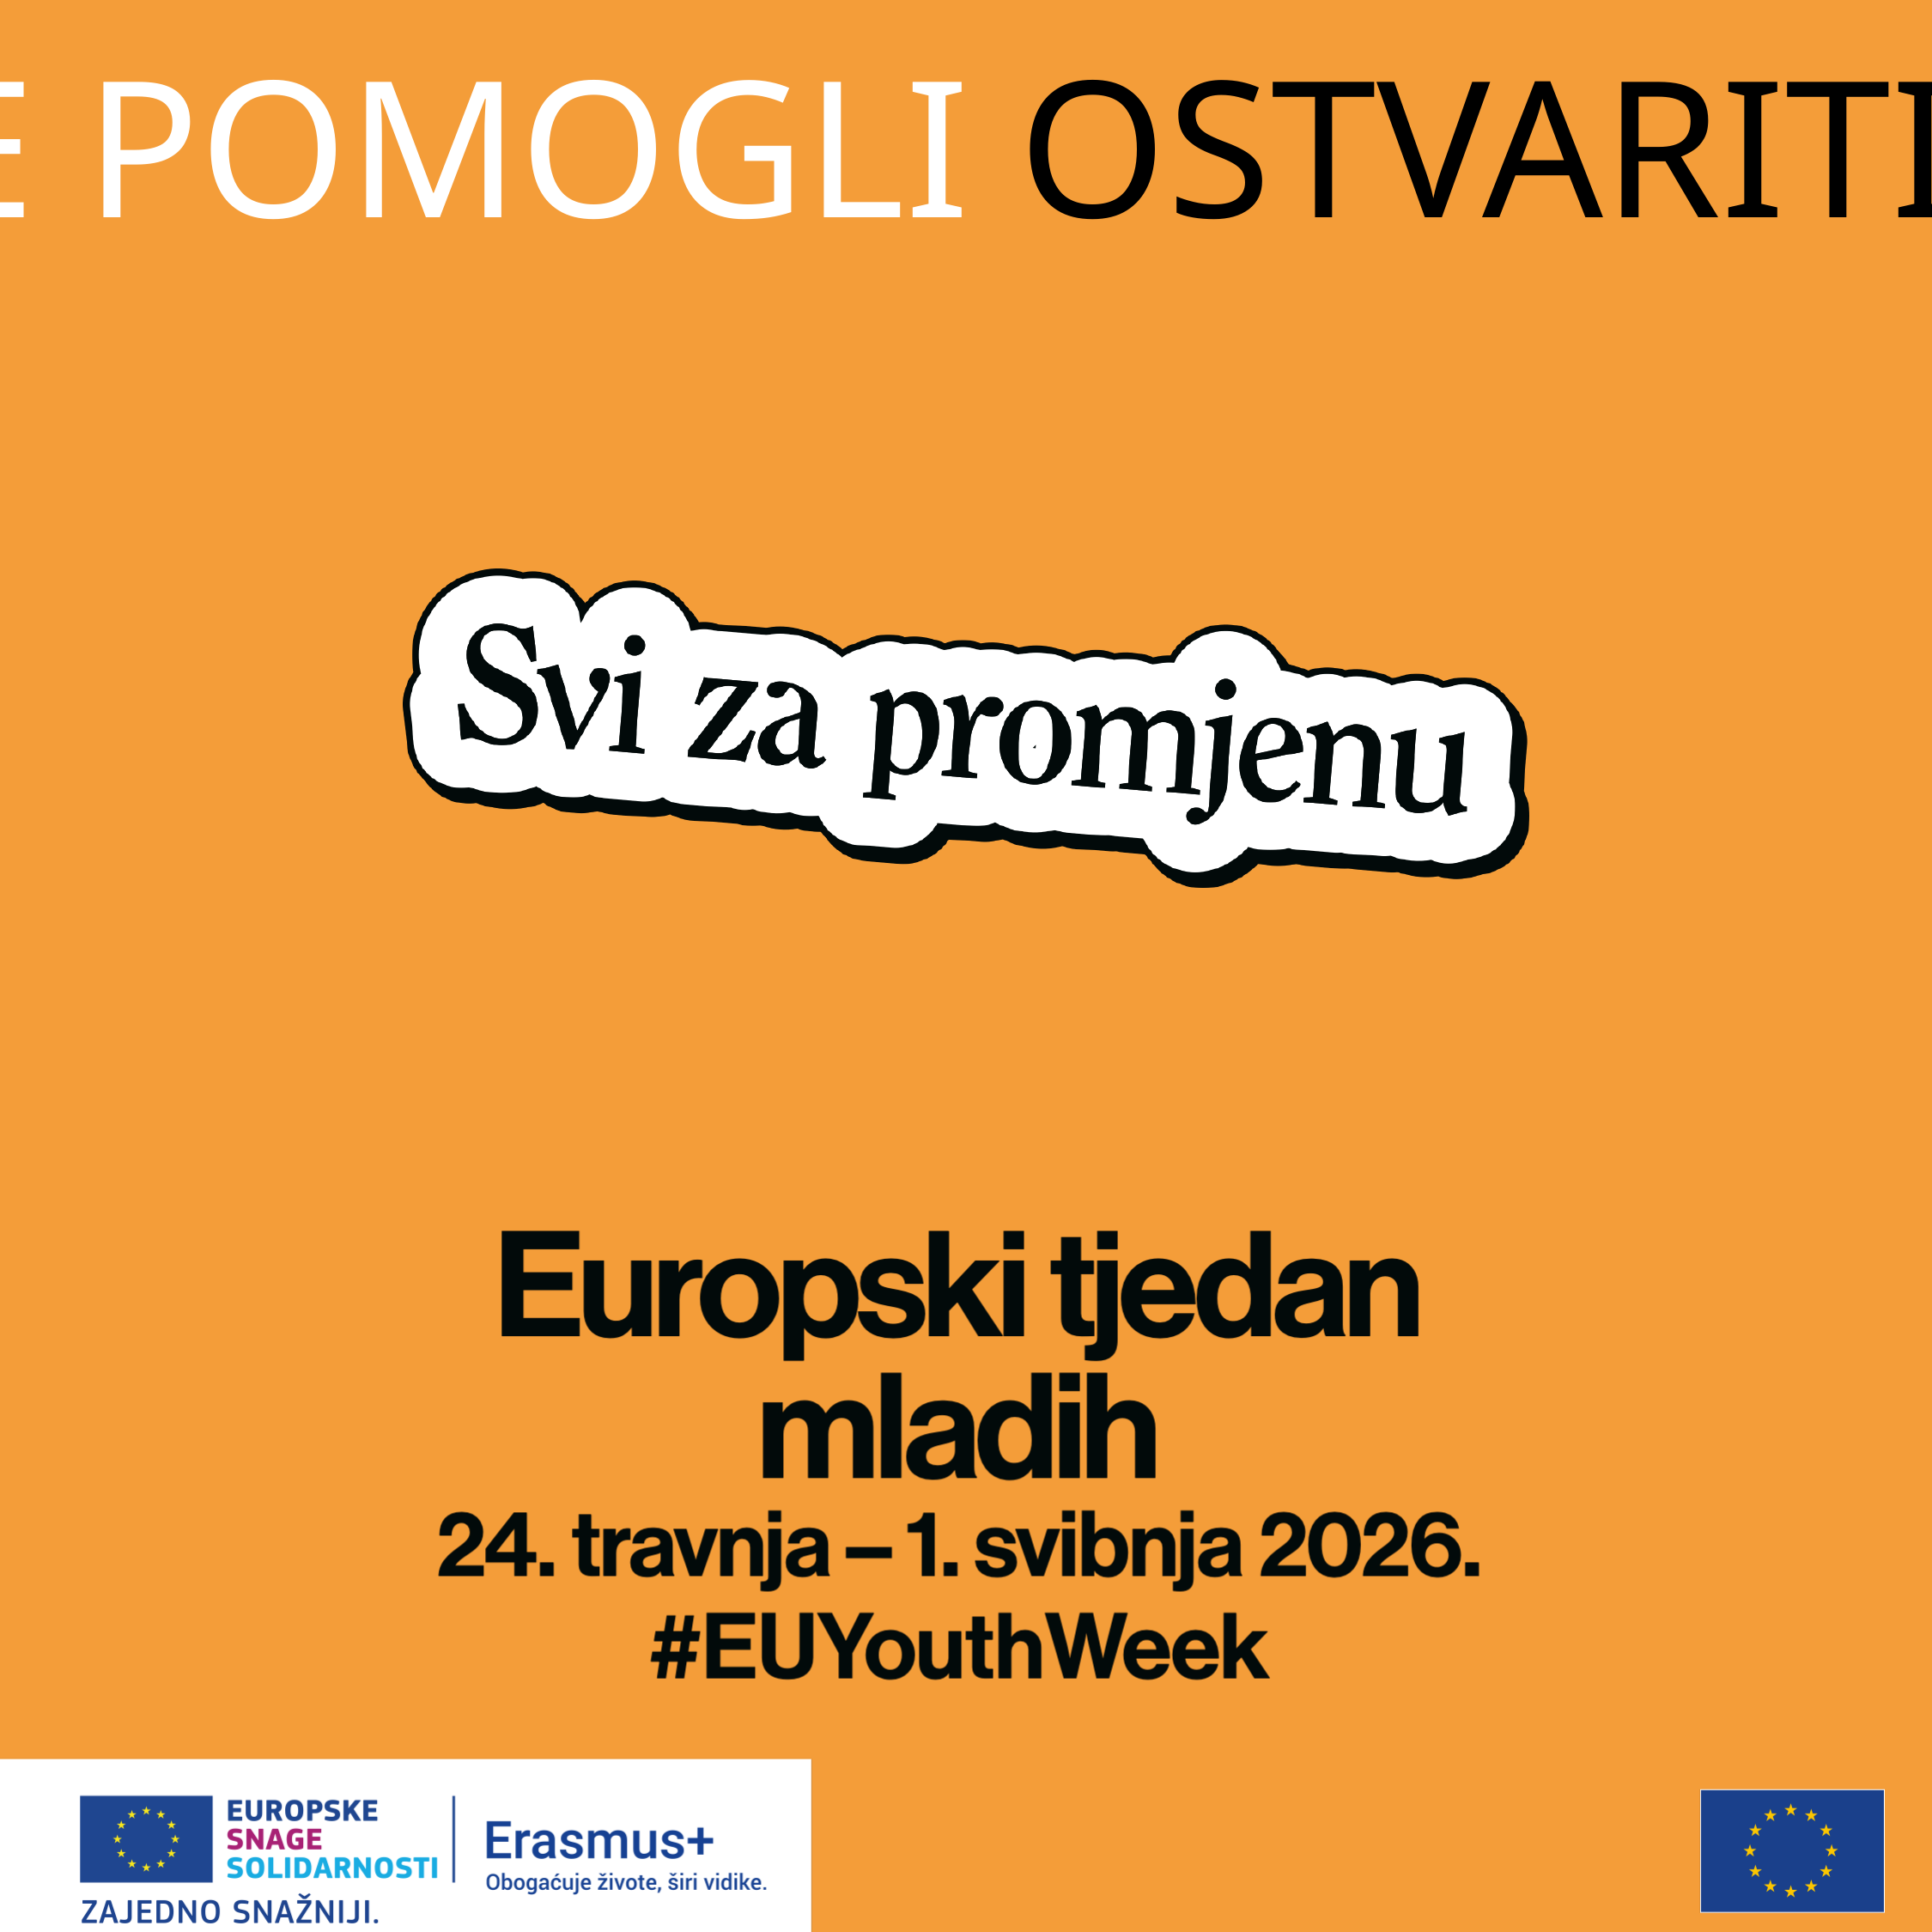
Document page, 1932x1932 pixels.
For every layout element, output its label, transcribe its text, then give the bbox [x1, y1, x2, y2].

text_box HVALA ŠTO STE POMOGLI OSTVARITI OVAJ TJEDAN. [0, 86, 1932, 254]
picture [403, 568, 1529, 888]
picture [0, 1210, 1885, 1932]
